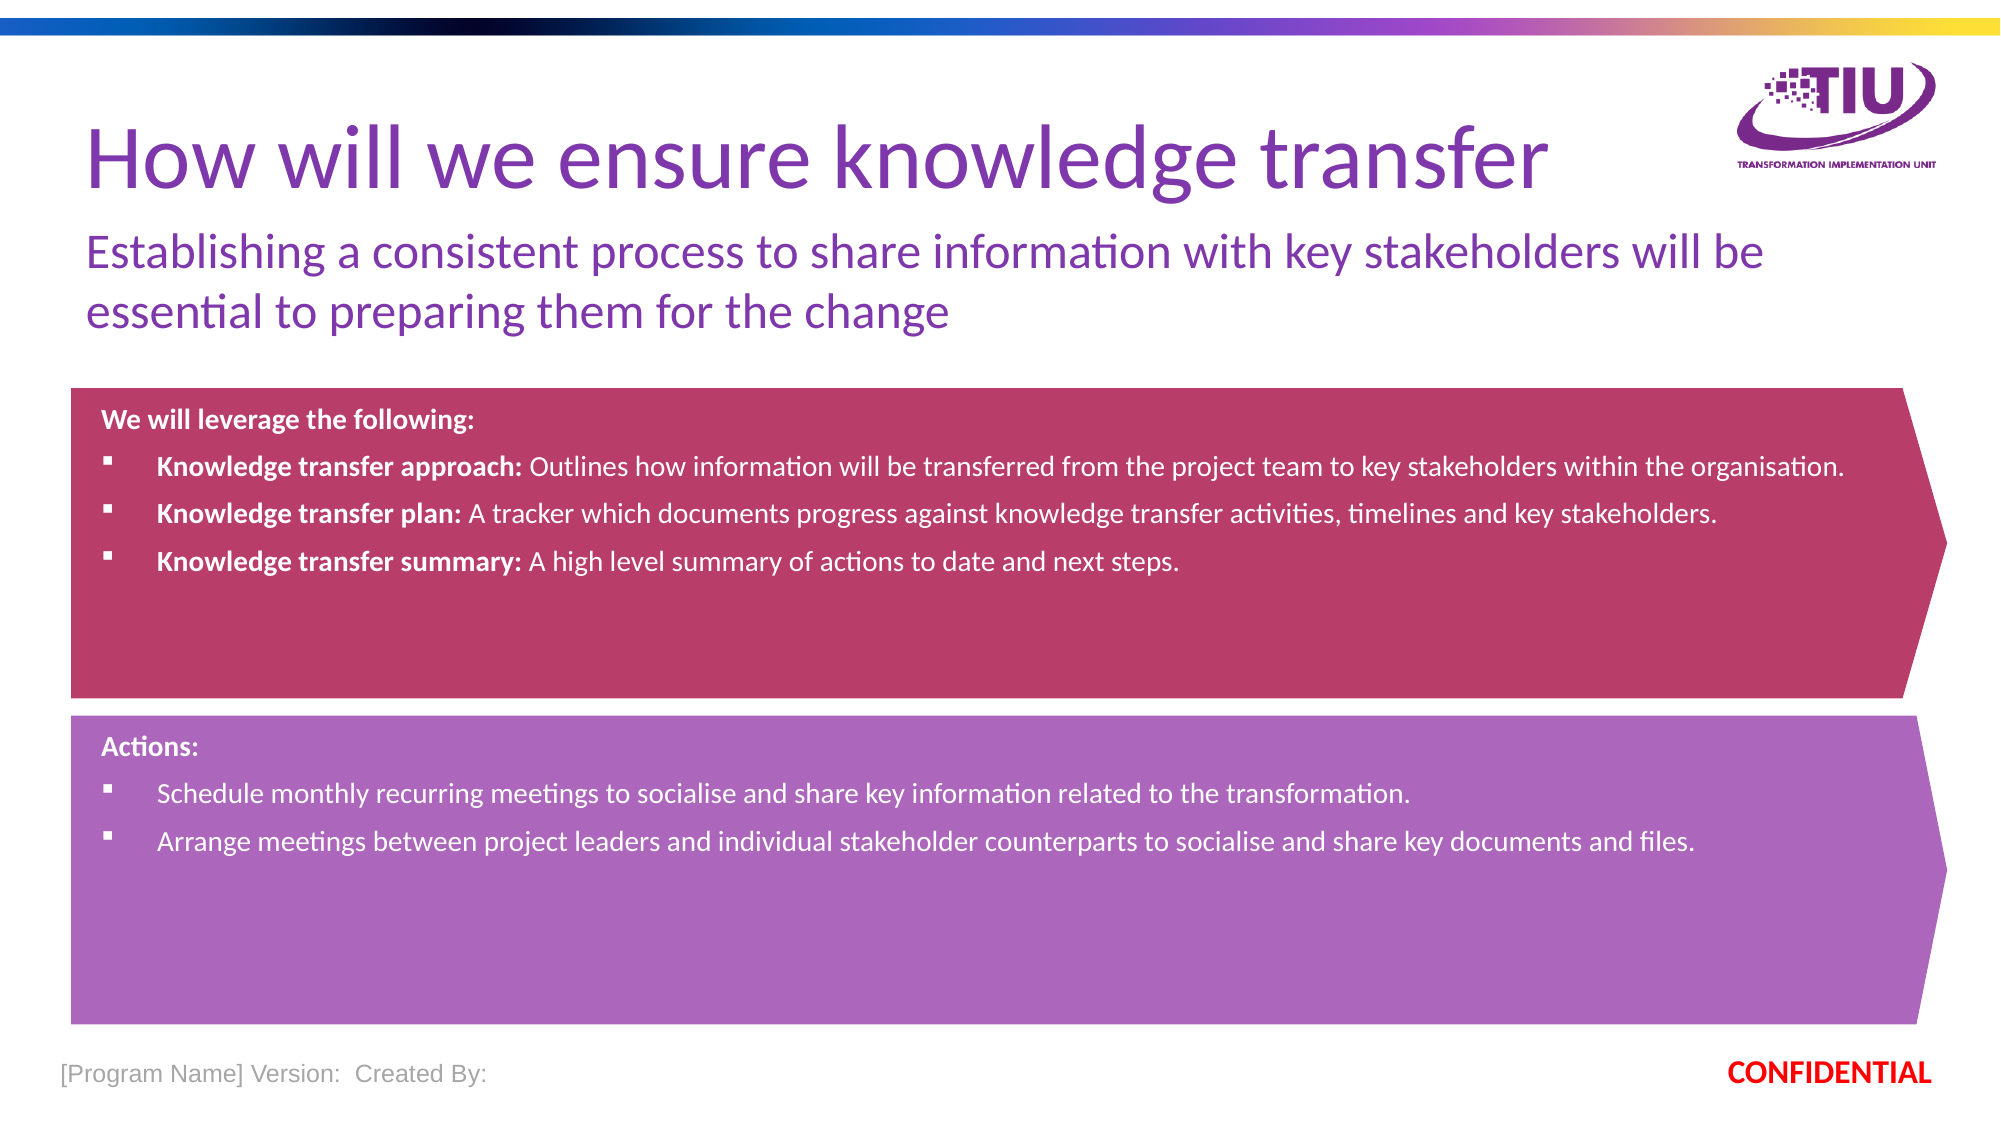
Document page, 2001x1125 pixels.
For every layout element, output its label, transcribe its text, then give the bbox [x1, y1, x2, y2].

text_box Actions: Schedule monthly recurring meetings to socialise and share key information related to the transformation. Arrange meetings between project leaders and individual stakeholder counterparts to socialise and share key documents and files. [71, 715, 1948, 1025]
picture [0, 0, 2001, 1125]
text_box [Program Name] Version: Created By: [0, 1042, 549, 1103]
text_box How will we ensure knowledge transfer [71, 89, 1690, 211]
text_box CONFIDENTIAL [1563, 1042, 1948, 1098]
text_box Establishing a consistent process to share information with key stakeholders will be essential to preparing them for the change [71, 211, 1948, 347]
text_box We will leverage the following: Knowledge transfer approach: Outlines how information will be transferred from the project team to key stakeholders within the organisation. Knowledge transfer plan: A tracker which documents progress against knowledge transfer activities, timelines and key stakeholders. Knowledge transfer summary: A high level summary of actions to date and next steps. [71, 388, 1948, 699]
